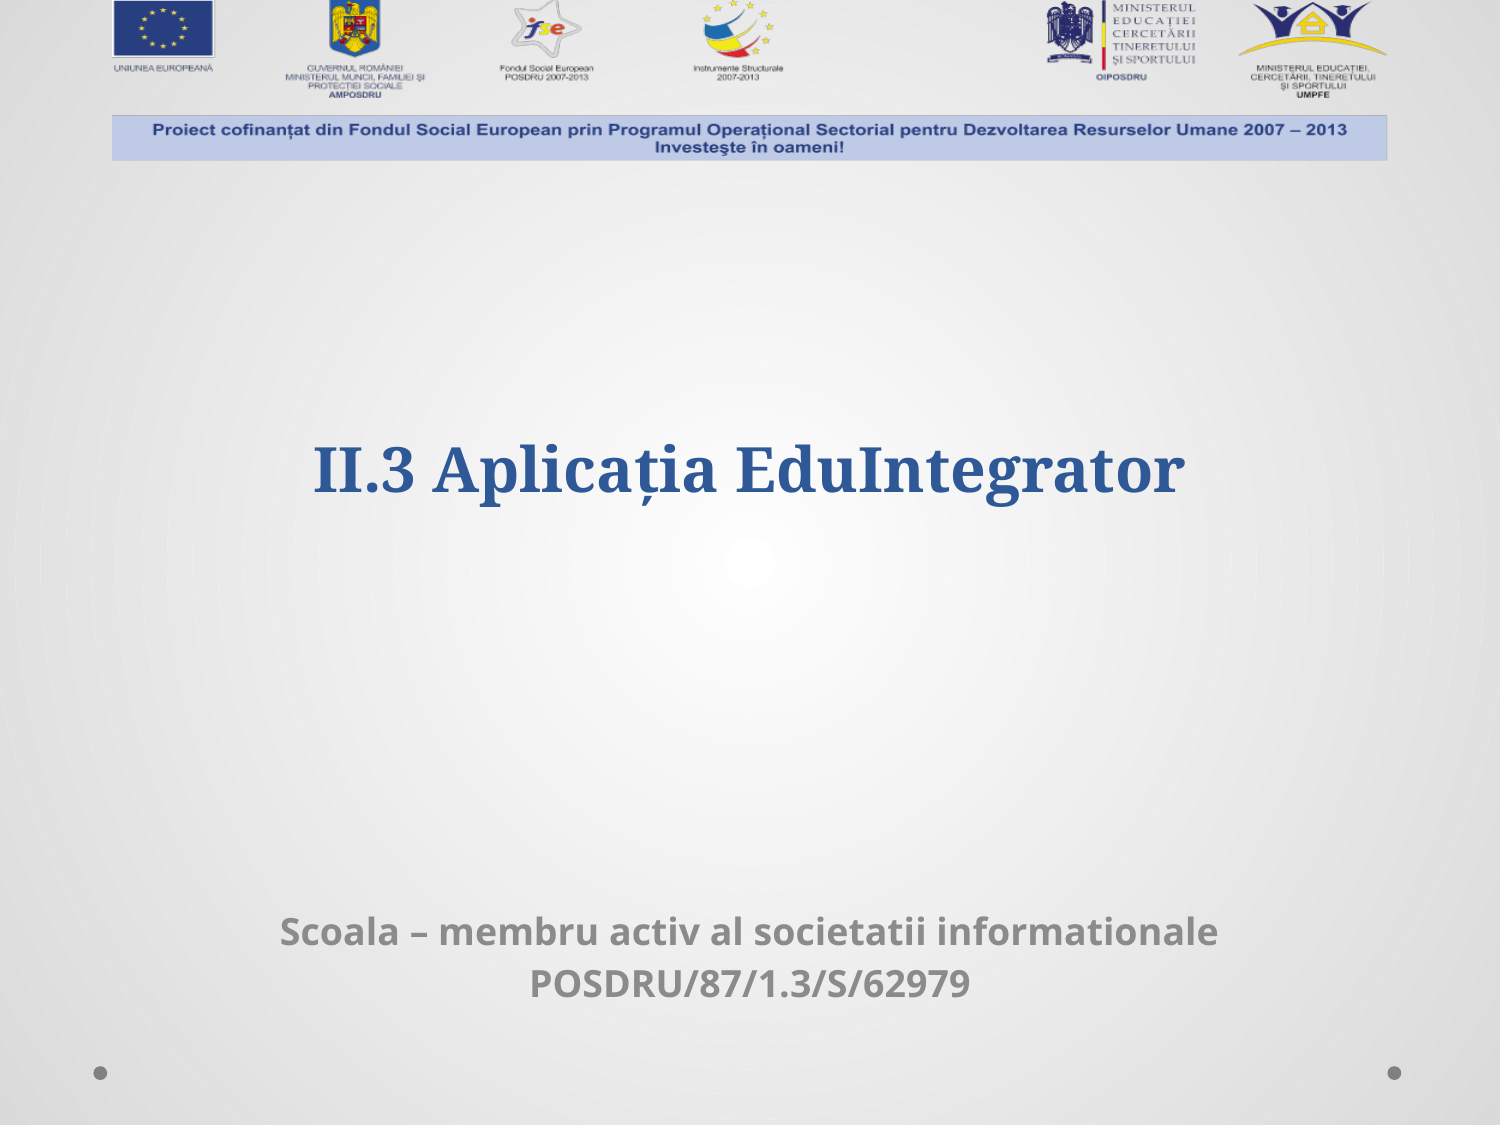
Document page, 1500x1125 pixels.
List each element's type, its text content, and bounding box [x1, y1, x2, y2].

title II.3 Aplicaţia EduIntegrator [112, 362, 1388, 513]
subtitle Scoala – membru activ al societatii informationale POSDRU/87/1.3/S/62979 [0, 900, 1500, 1125]
picture [112, 0, 1388, 162]
